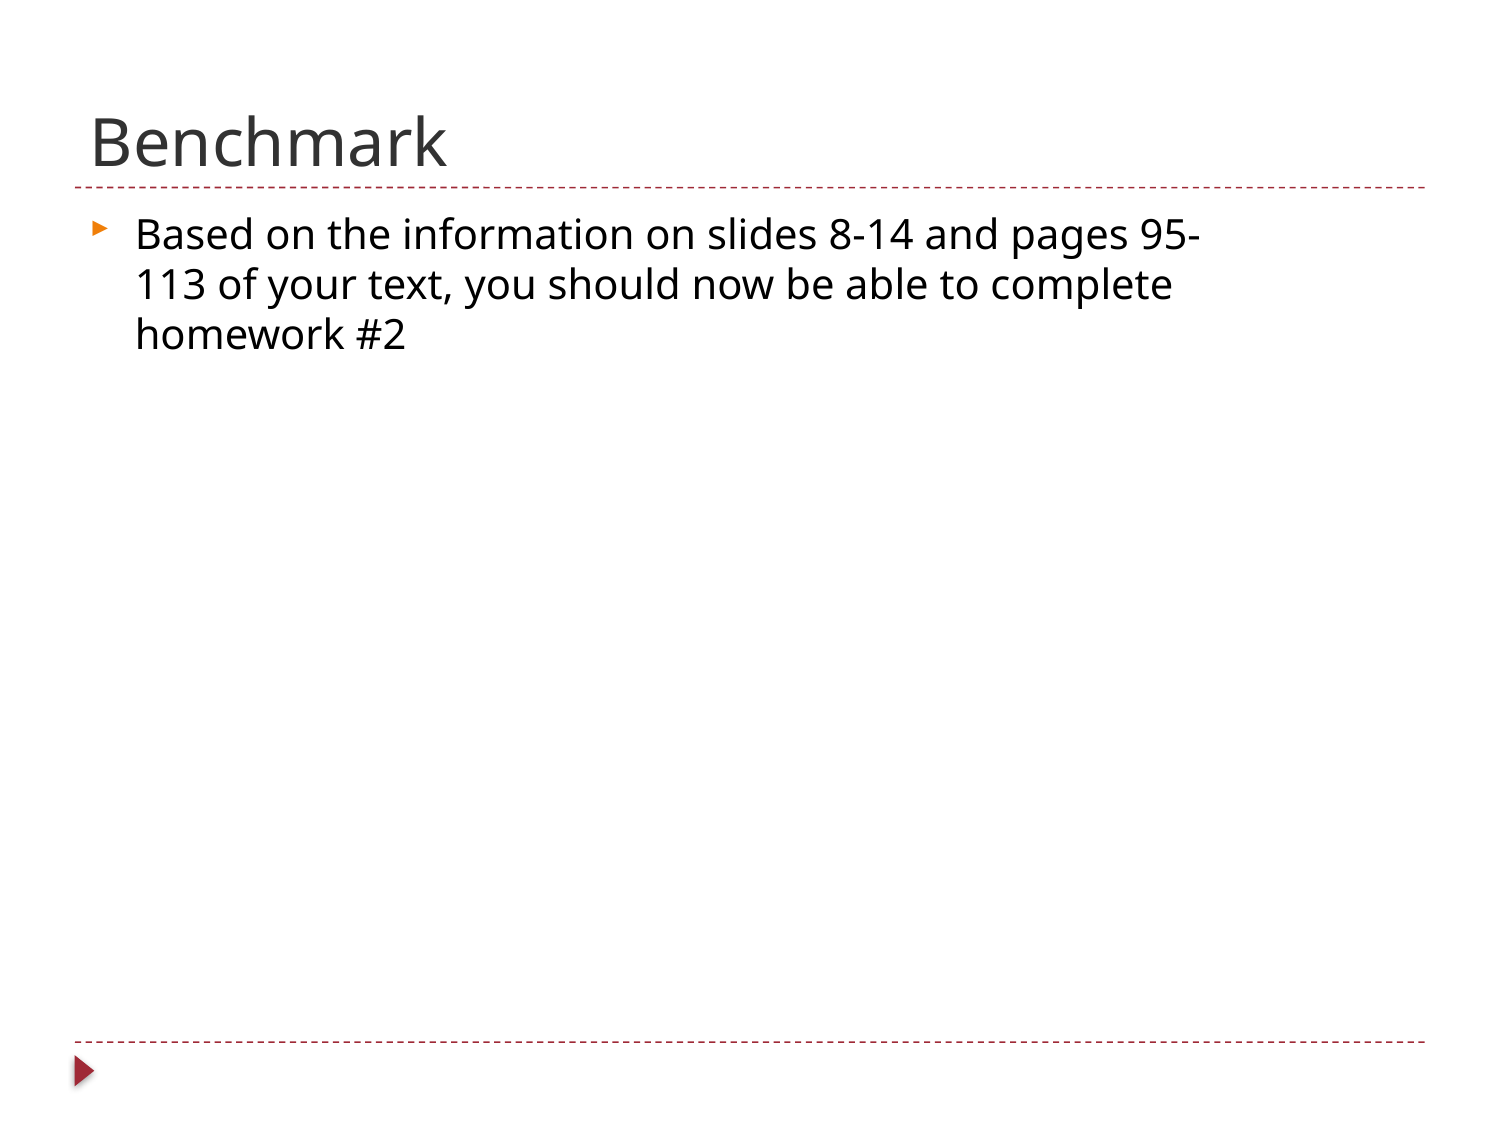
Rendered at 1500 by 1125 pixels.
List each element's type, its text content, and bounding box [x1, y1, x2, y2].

title Benchmark [75, 37, 1425, 188]
list Based on the information on slides 8-14 and pages 95-113 of your text, you should now be able to complete homework #2 [75, 200, 1225, 1010]
